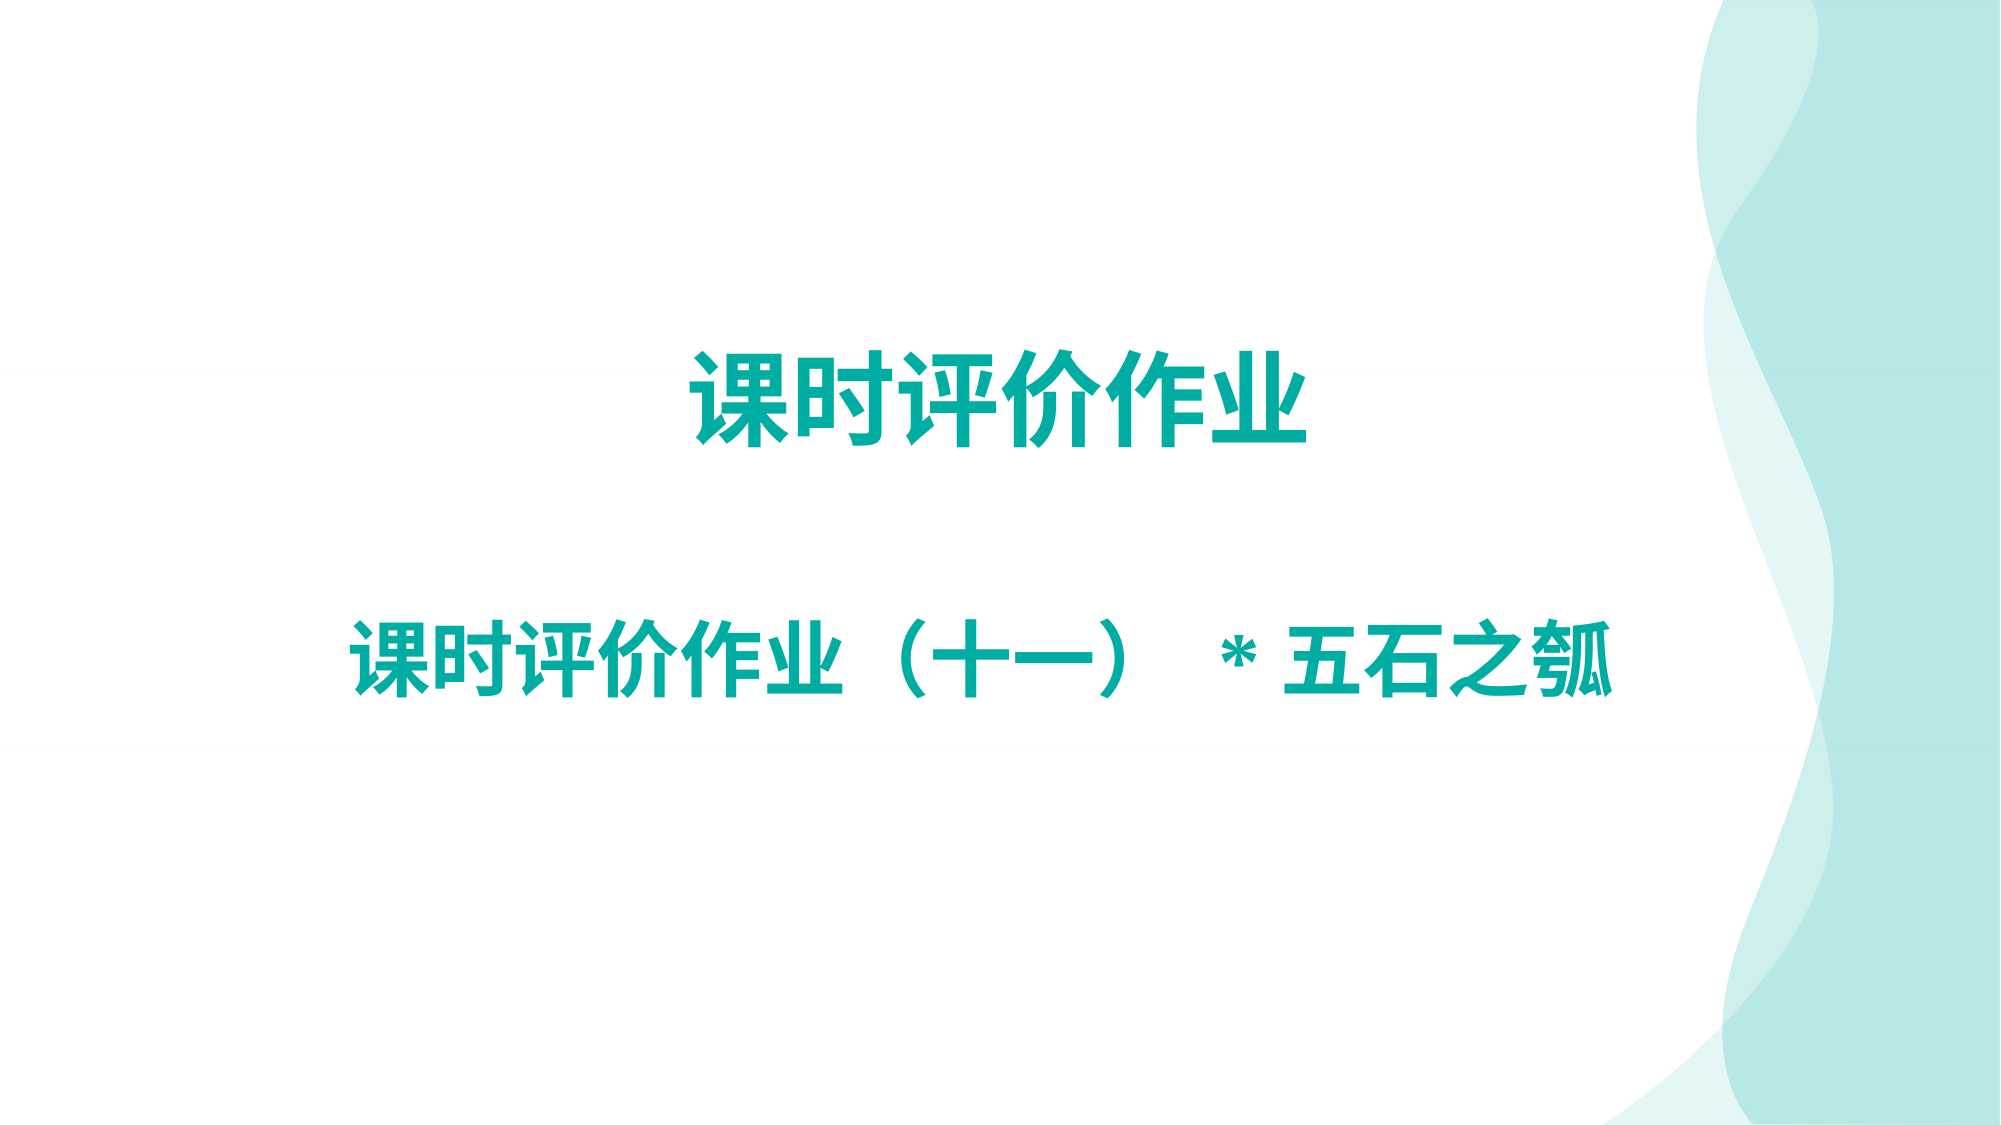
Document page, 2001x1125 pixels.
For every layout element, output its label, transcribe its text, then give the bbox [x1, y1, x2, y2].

text_box 课时评价作业（十一） *五石之瓠 [76, 602, 1884, 805]
picture [0, 461, 2000, 1125]
text_box 课时评价作业 [0, 329, 2000, 461]
picture [0, 0, 2000, 329]
